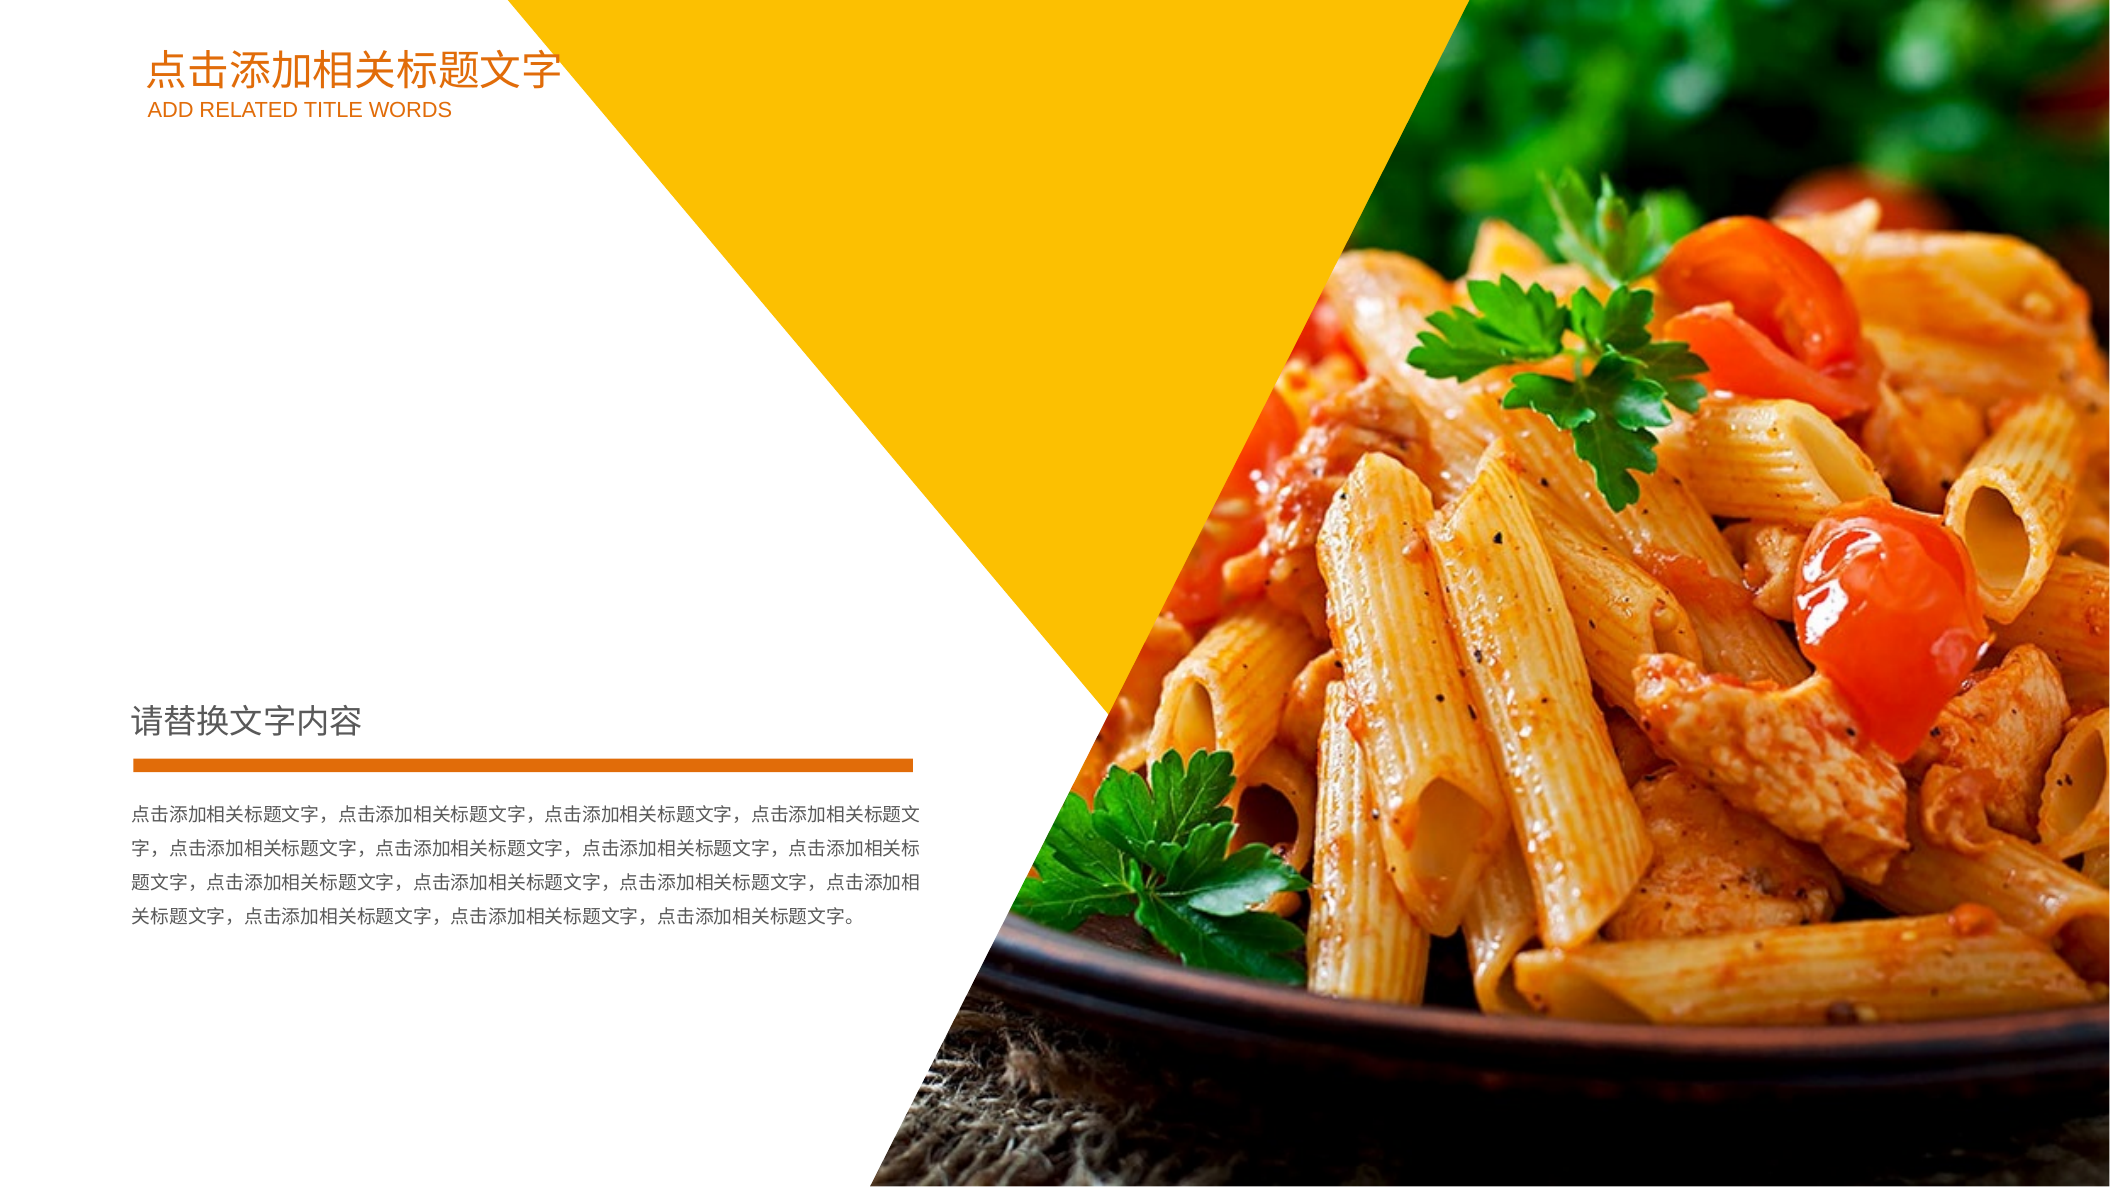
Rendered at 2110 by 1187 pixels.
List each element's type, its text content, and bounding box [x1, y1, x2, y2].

text_box ADD RELATED TITLE WORDS [147, 96, 453, 123]
text_box [132, 758, 914, 773]
text_box 请替换文字内容 [115, 692, 393, 748]
text_box [870, 0, 2110, 1187]
text_box 点击添加相关标题文字，点击添加相关标题文字，点击添加相关标题文字，点击添加相关标题文字，点击添加相关标题文字，点击添加相关标题文字，点击添加相关标题文字，点击添加相关标题文字，点击添加相关标题文字，点击添加相关标题文字，点击添加相关标题文字，点击添加相关标题文字，点击添加相关标题文字，点击添加相关标题文字，点击添加相关标题文字。 [116, 784, 936, 935]
text_box 点击添加相关标题文字 [145, 43, 564, 95]
text_box [507, 0, 1469, 714]
